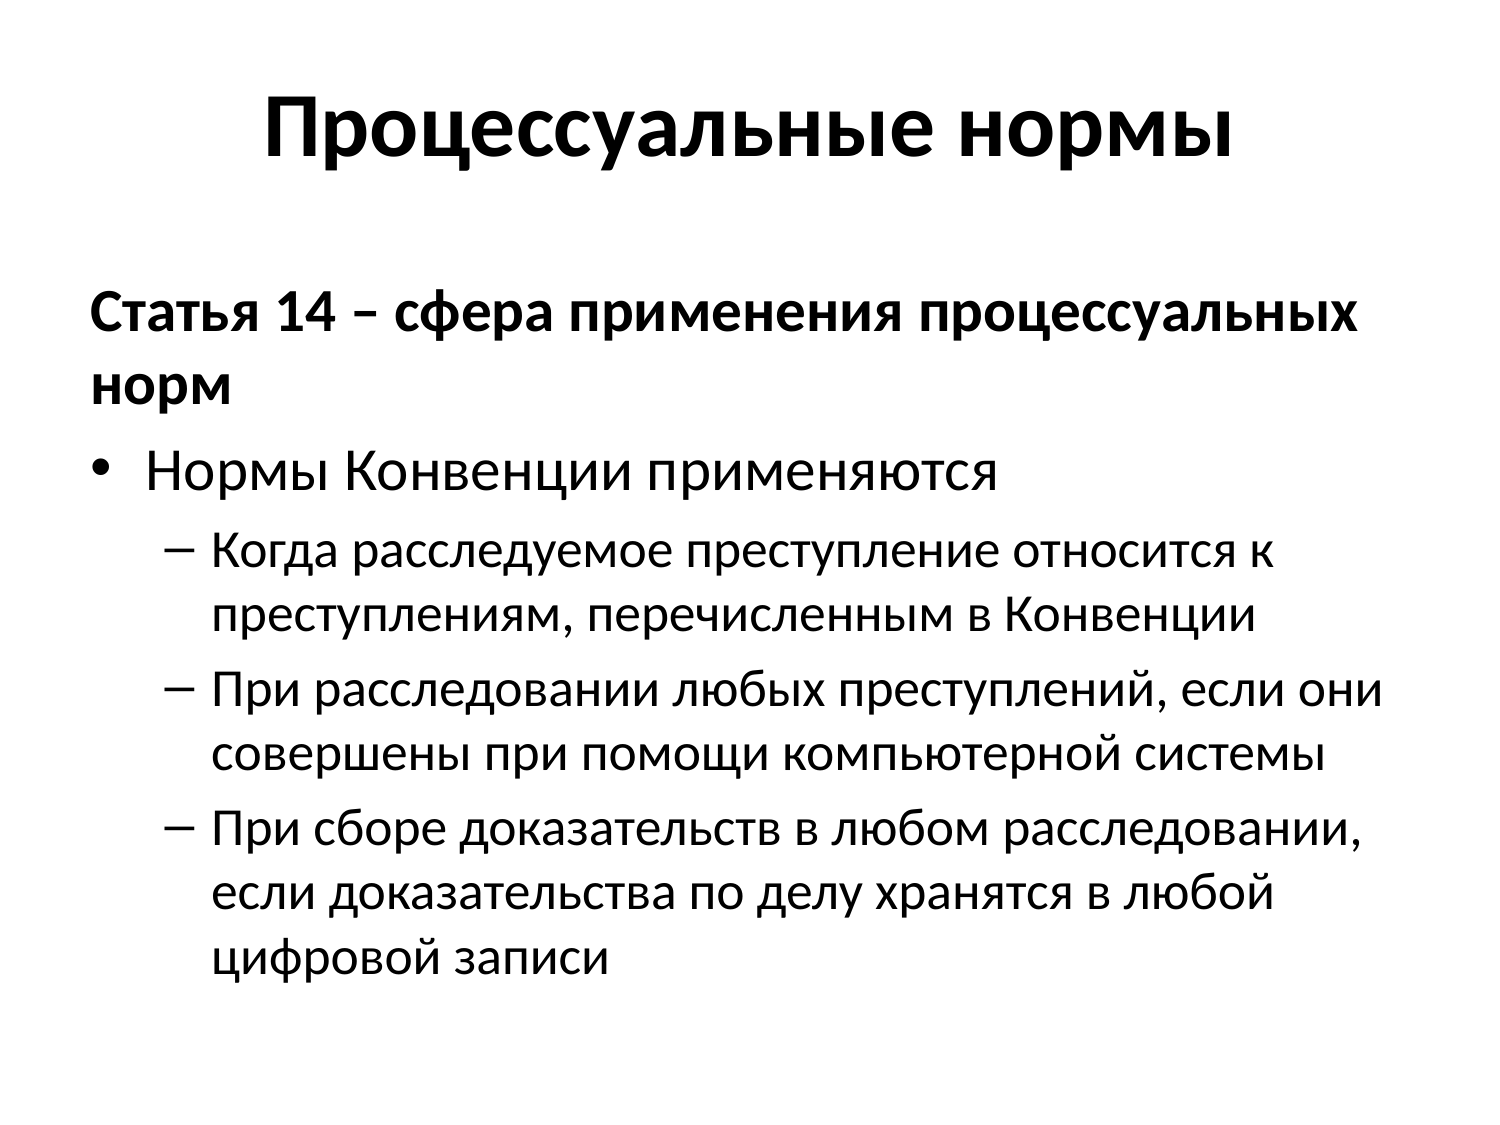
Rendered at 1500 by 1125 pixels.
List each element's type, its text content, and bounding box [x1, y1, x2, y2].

list Статья 14 – сфера применения процессуальных норм Нормы Конвенции применяются Когда расследуемое преступление относится к преступлениям, перечисленным в Конвенции При расследовании любых преступлений, если они совершены при помощи компьютерной системы При сборе доказательств в любом расследовании, если доказательства по делу хранятся в любой цифровой записи [74, 262, 1426, 1006]
title Процессуальные нормы [74, 44, 1426, 196]
